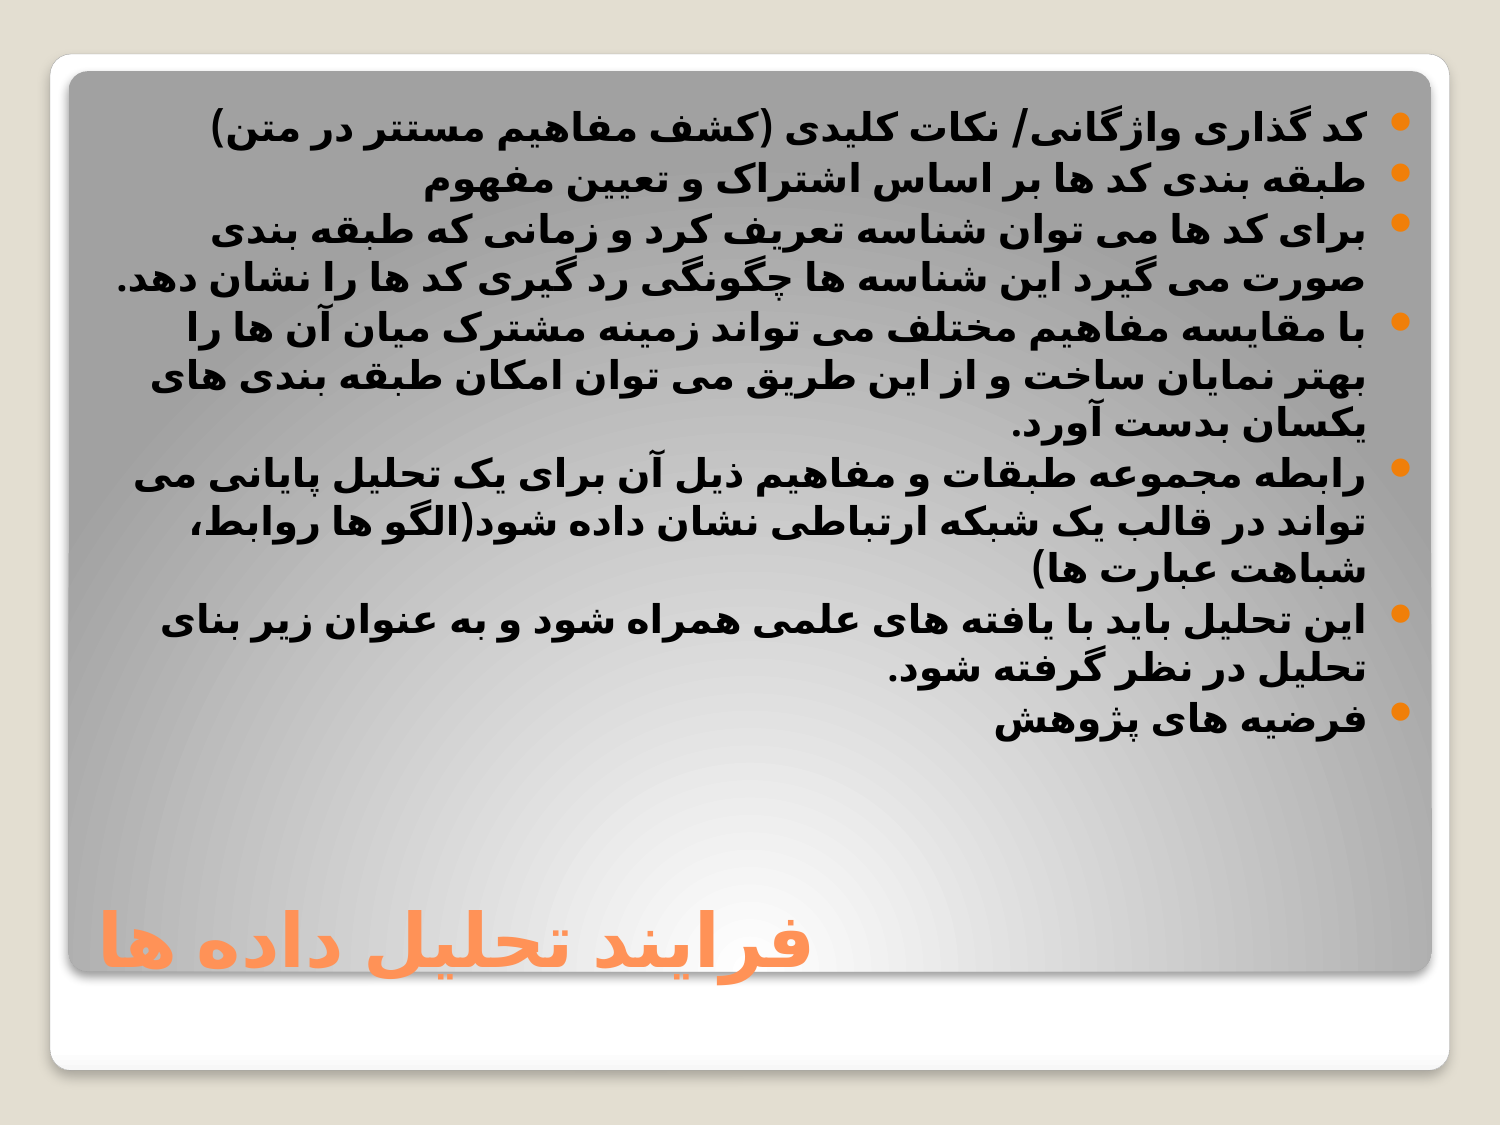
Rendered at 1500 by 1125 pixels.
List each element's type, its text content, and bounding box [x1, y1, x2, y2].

list کد گذاری واژگانی/ نکات کلیدی (کشف مفاهیم مستتر در متن) طبقه بندی کد ها بر اساس اشتراک و تعیین مفهوم برای کد ها می توان شناسه تعریف کرد و زمانی که طبقه بندی صورت می گیرد این شناسه ها چگونگی رد گیری کد ها را نشان دهد. با مقایسه مفاهیم مختلف می تواند زمینه مشترک میان آن ها را بهتر نمایان ساخت و از این طریق می توان امکان طبقه بندی های یکسان بدست آورد. رابطه مجموعه طبقات و مفاهیم ذیل آن برای یک تحلیل پایانی می تواند در قالب یک شبکه ارتباطی نشان داده شود(الگو ها روابط، شباهت عبارت ها) این تحلیل باید با یافته های علمی همراه شود و به عنوان زیر بنای تحلیل در نظر گرفته شود. فرضیه های پژوهش [82, 86, 1425, 774]
title فرایند تحلیل داده ها [82, 817, 1425, 990]
